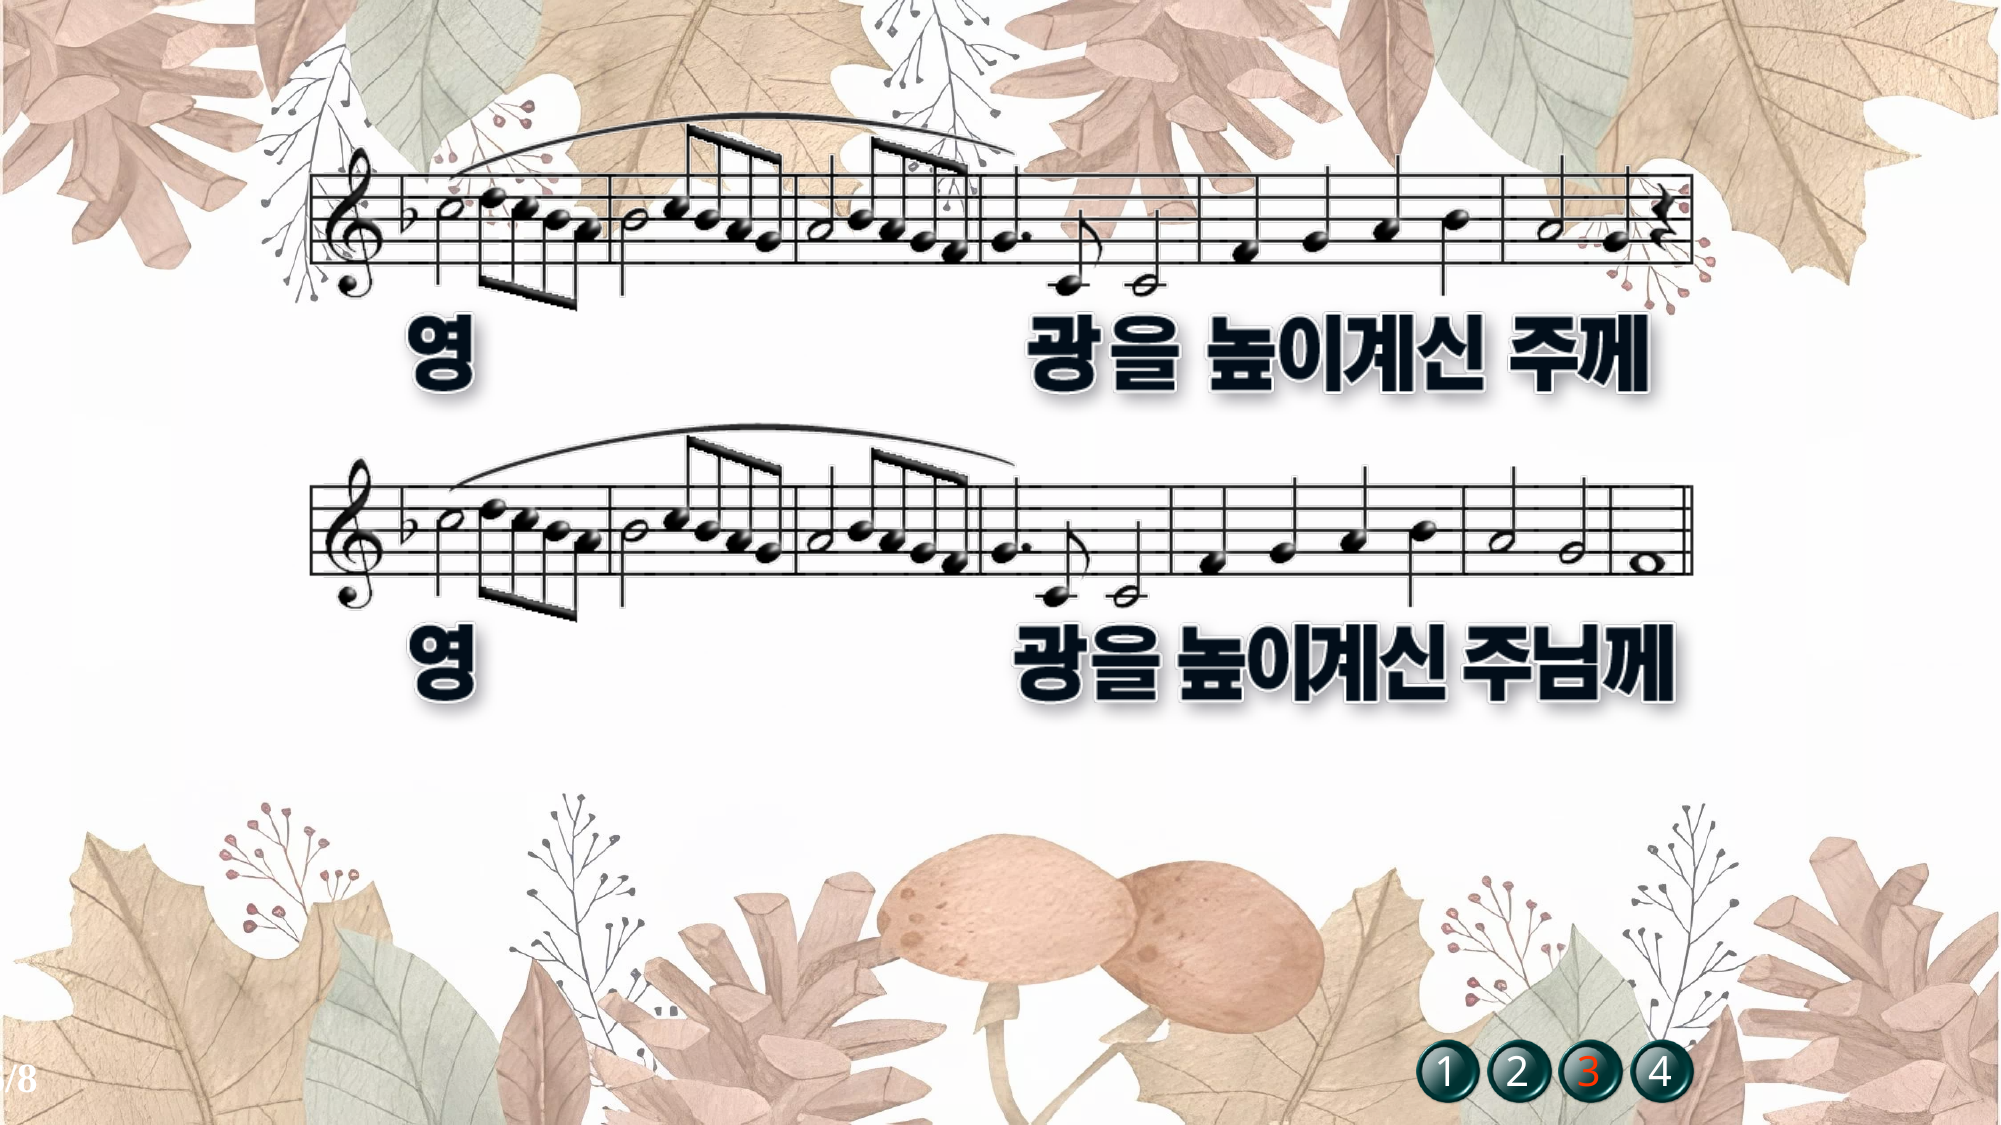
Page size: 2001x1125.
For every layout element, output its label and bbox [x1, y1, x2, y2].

text_box [1627, 1035, 1697, 1106]
text_box [1555, 1035, 1626, 1106]
text_box [1484, 1035, 1555, 1106]
text_box [1413, 1035, 1484, 1106]
picture [0, 0, 2001, 1125]
